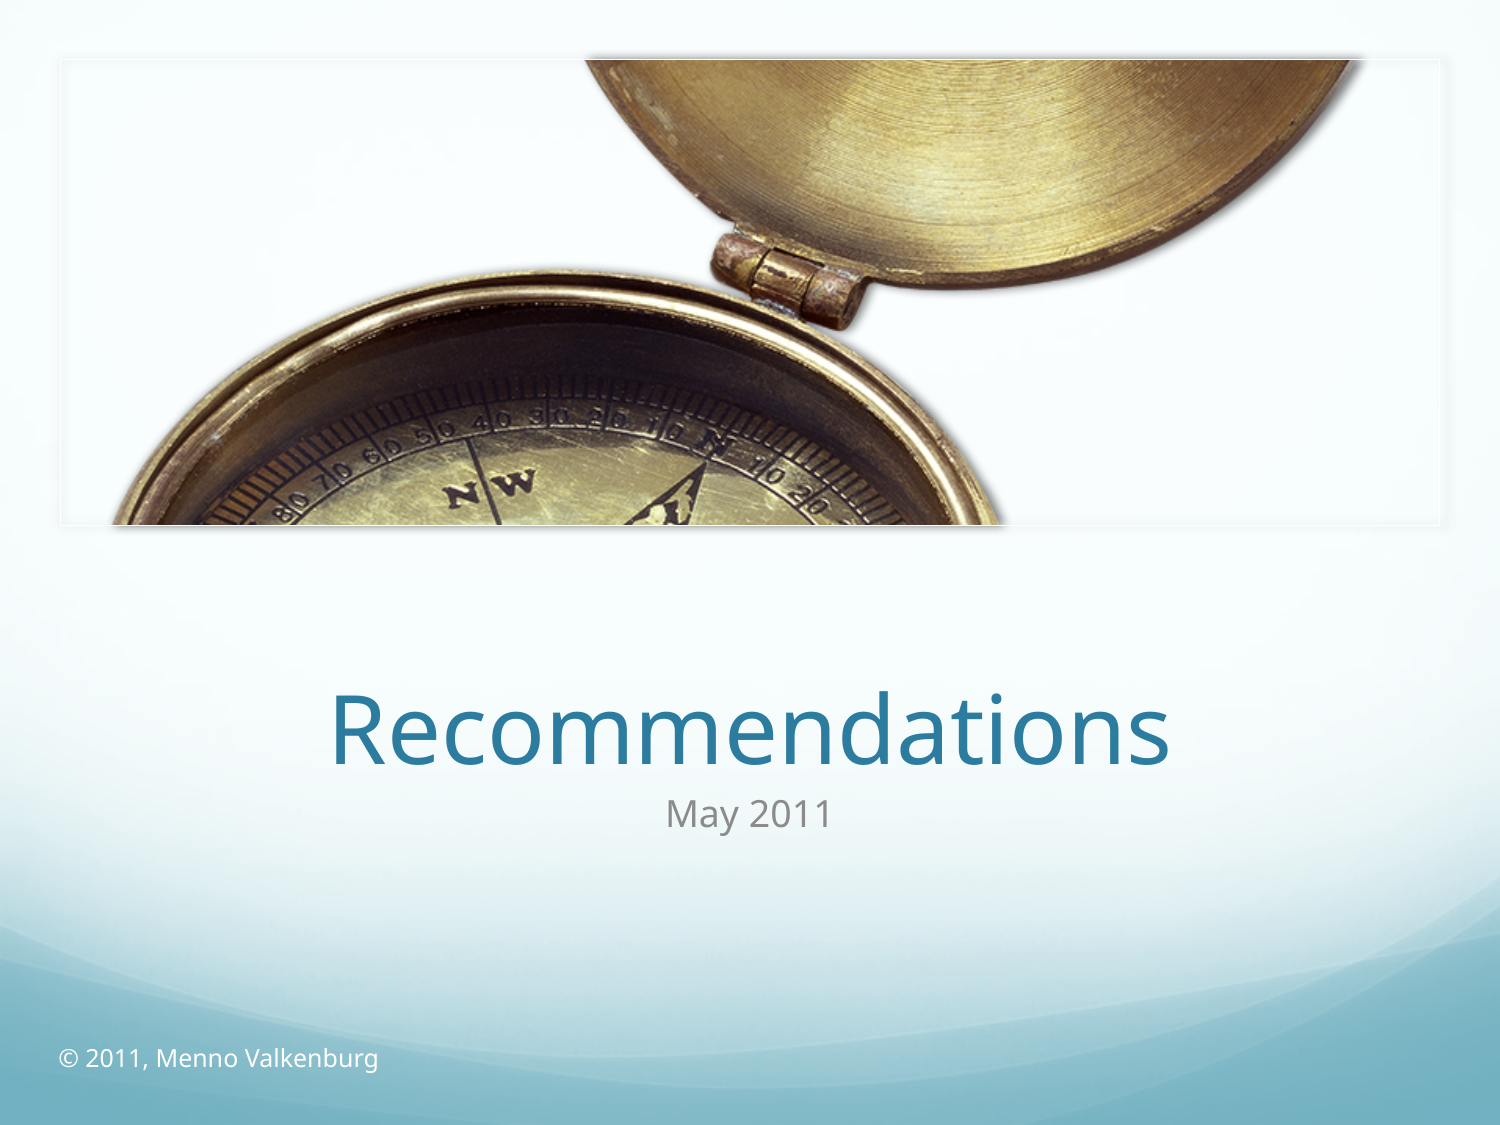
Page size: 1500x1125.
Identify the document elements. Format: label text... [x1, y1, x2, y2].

subtitle May 2011 [59, 782, 1441, 943]
picture [60, 59, 1440, 526]
title Recommendations [59, 549, 1441, 782]
footer © 2011, Menno Valkenburg [43, 1029, 838, 1090]
